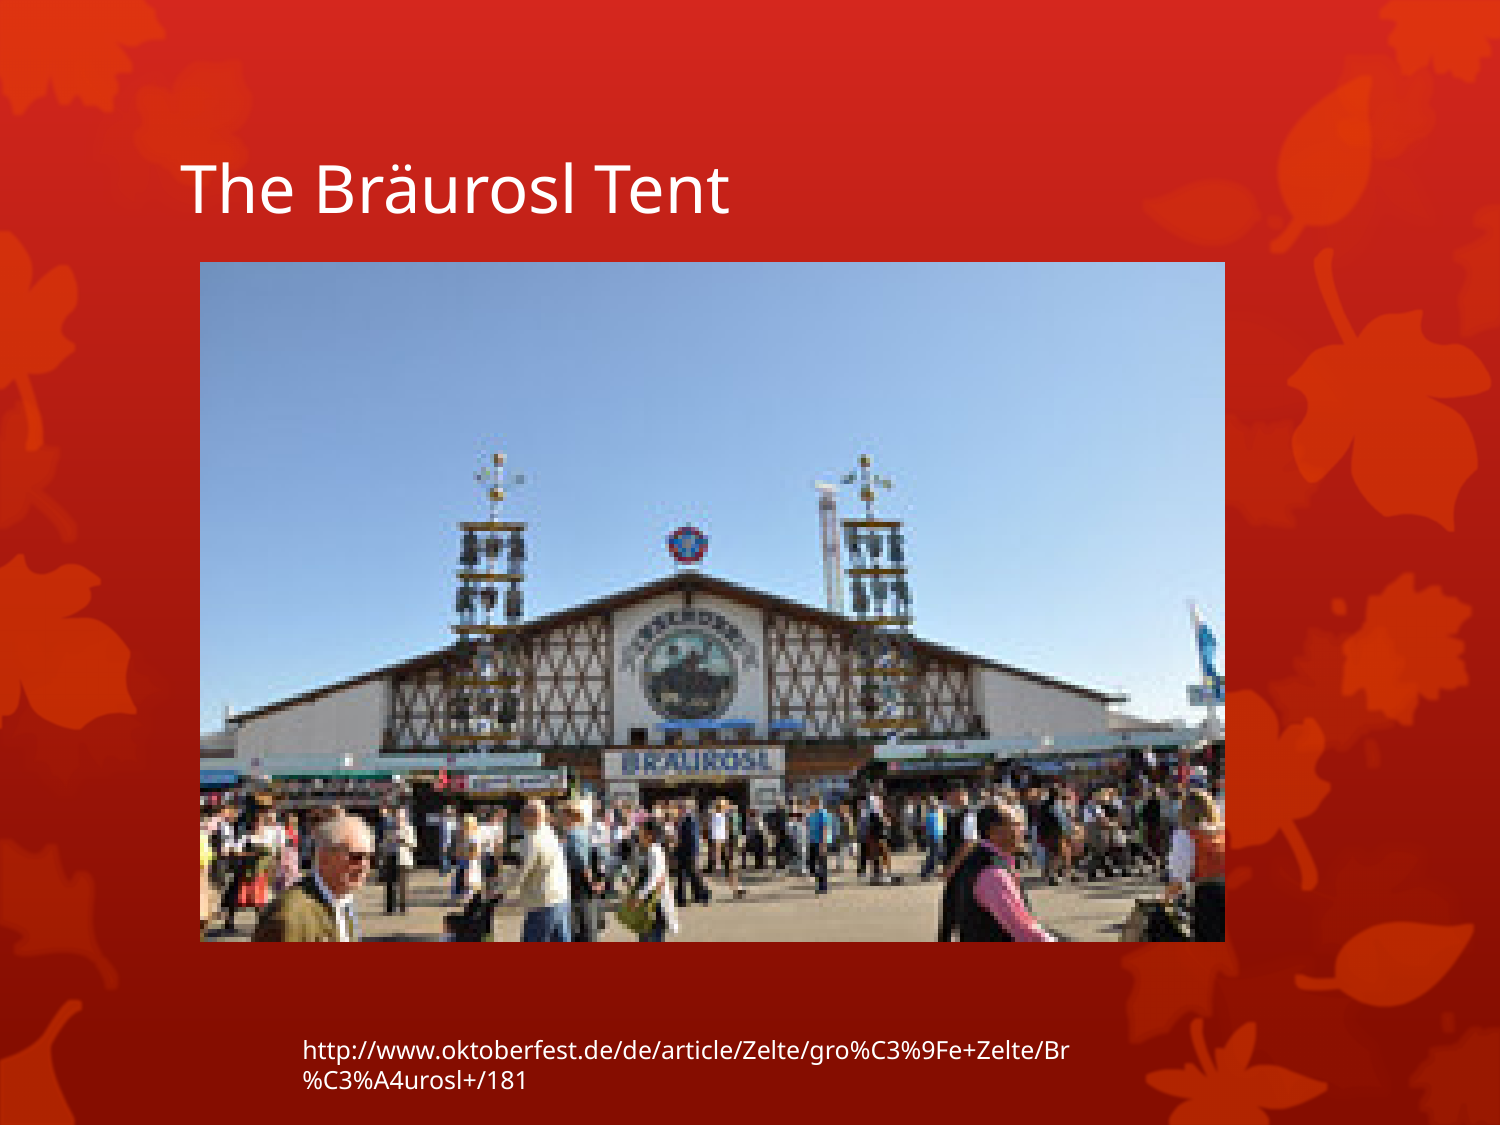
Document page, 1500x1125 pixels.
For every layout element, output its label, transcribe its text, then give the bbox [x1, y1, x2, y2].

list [199, 261, 1226, 943]
title The Bräurosl Tent [165, 110, 1335, 263]
text_box http://www.oktoberfest.de/de/article/Zelte/gro%C3%9Fe+Zelte/Br%C3%A4urosl+/181 [287, 1027, 1225, 1102]
